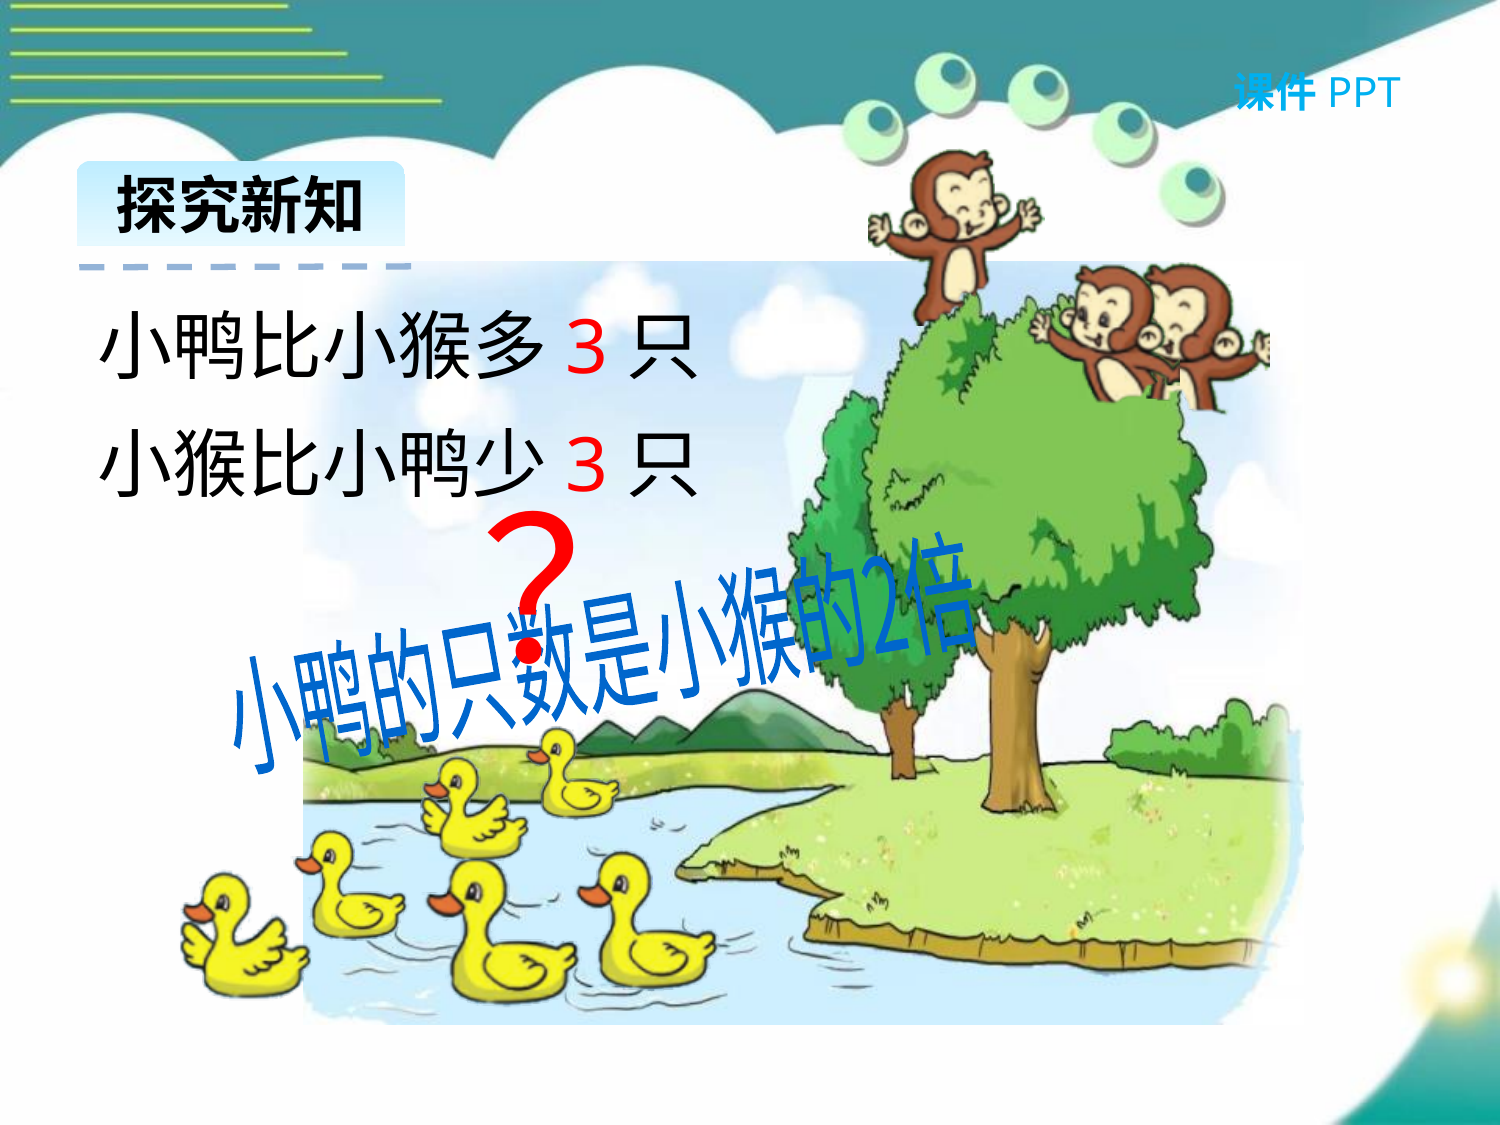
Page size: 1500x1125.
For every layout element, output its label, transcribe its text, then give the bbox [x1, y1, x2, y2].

text_box 课件PPT [1218, 58, 1418, 124]
picture [0, 0, 1500, 1125]
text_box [76, 160, 420, 268]
text_box 小猴比小鸭少3只 [83, 408, 297, 514]
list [303, 261, 1304, 1025]
text_box 小鸭比小猴多3只 [83, 290, 297, 396]
